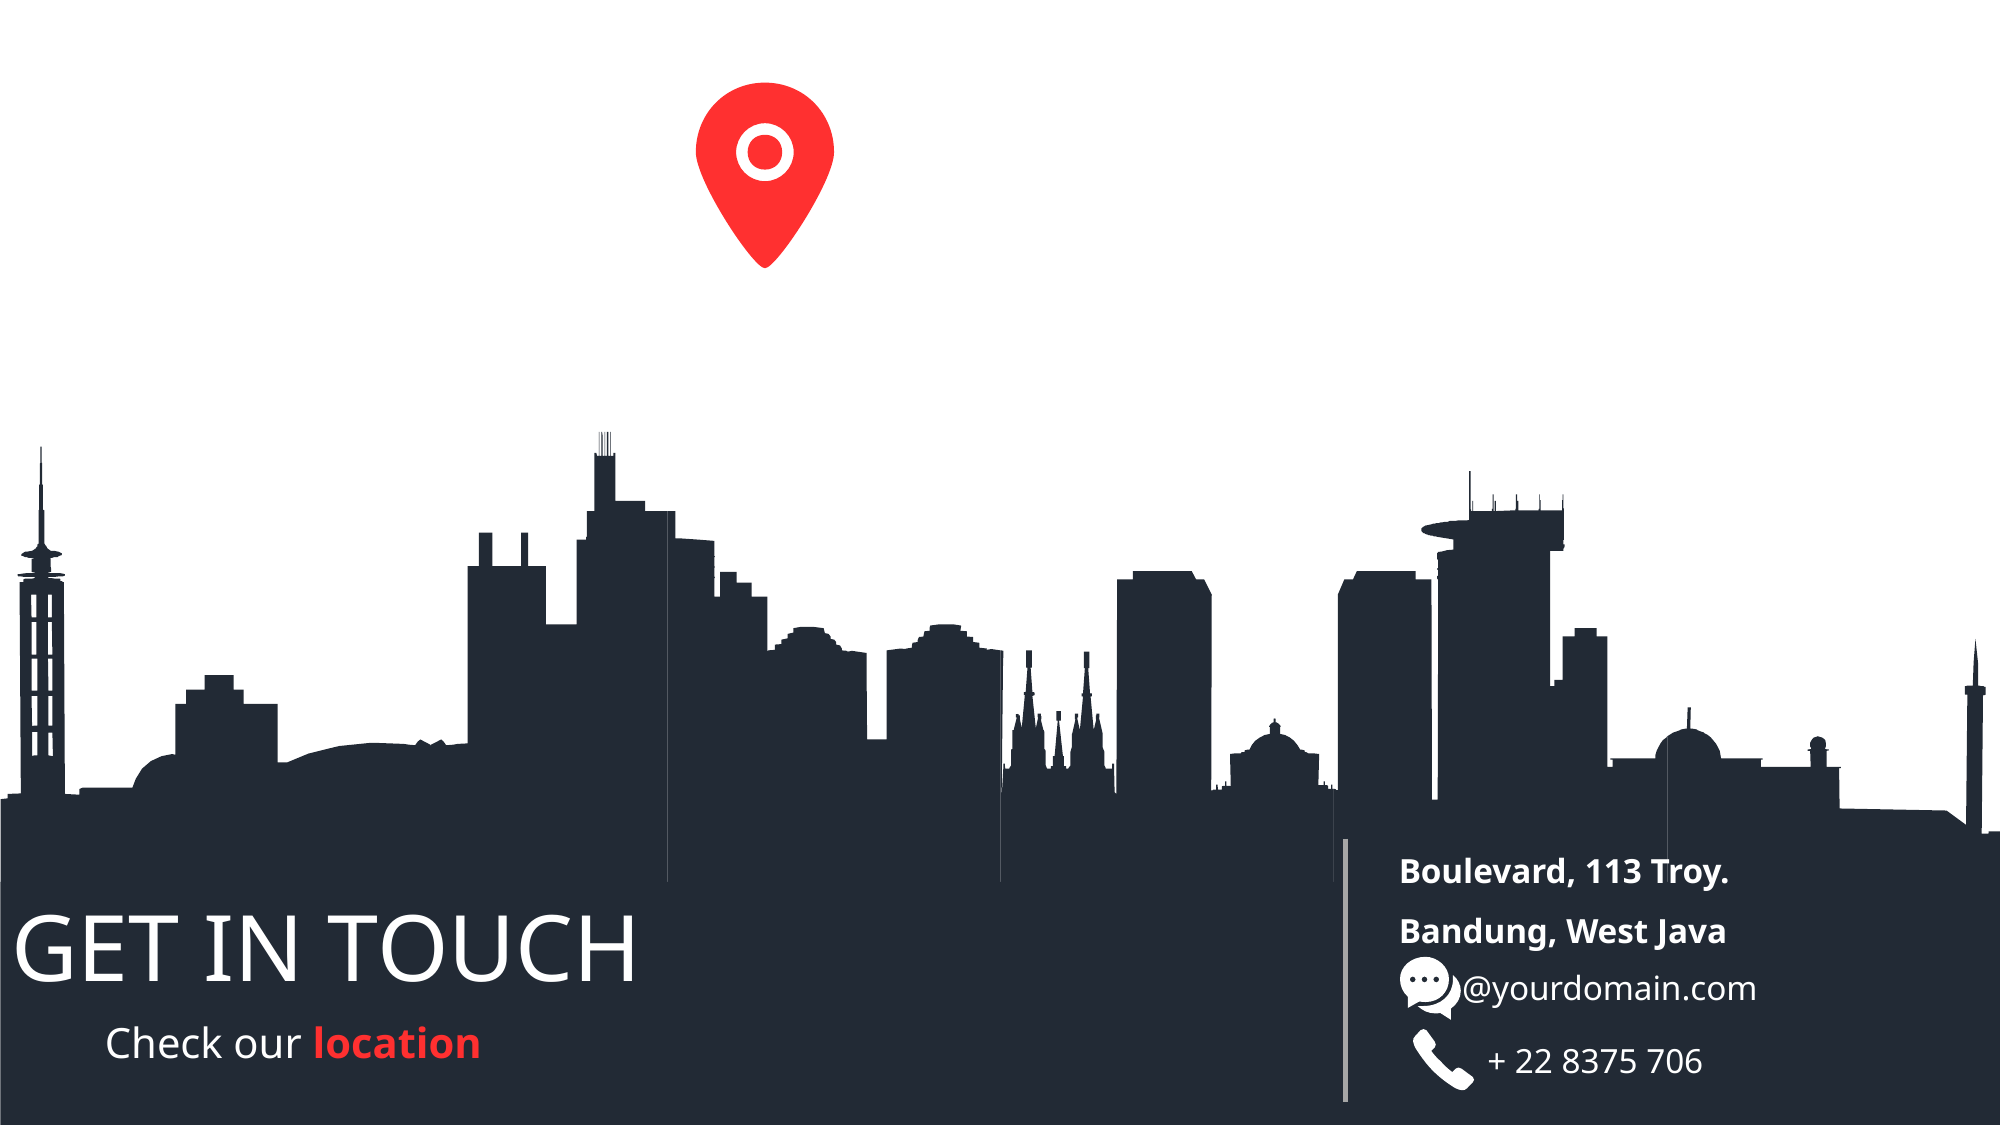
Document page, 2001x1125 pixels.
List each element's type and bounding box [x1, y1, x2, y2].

text_box [695, 82, 835, 269]
text_box [0, 431, 2000, 1125]
